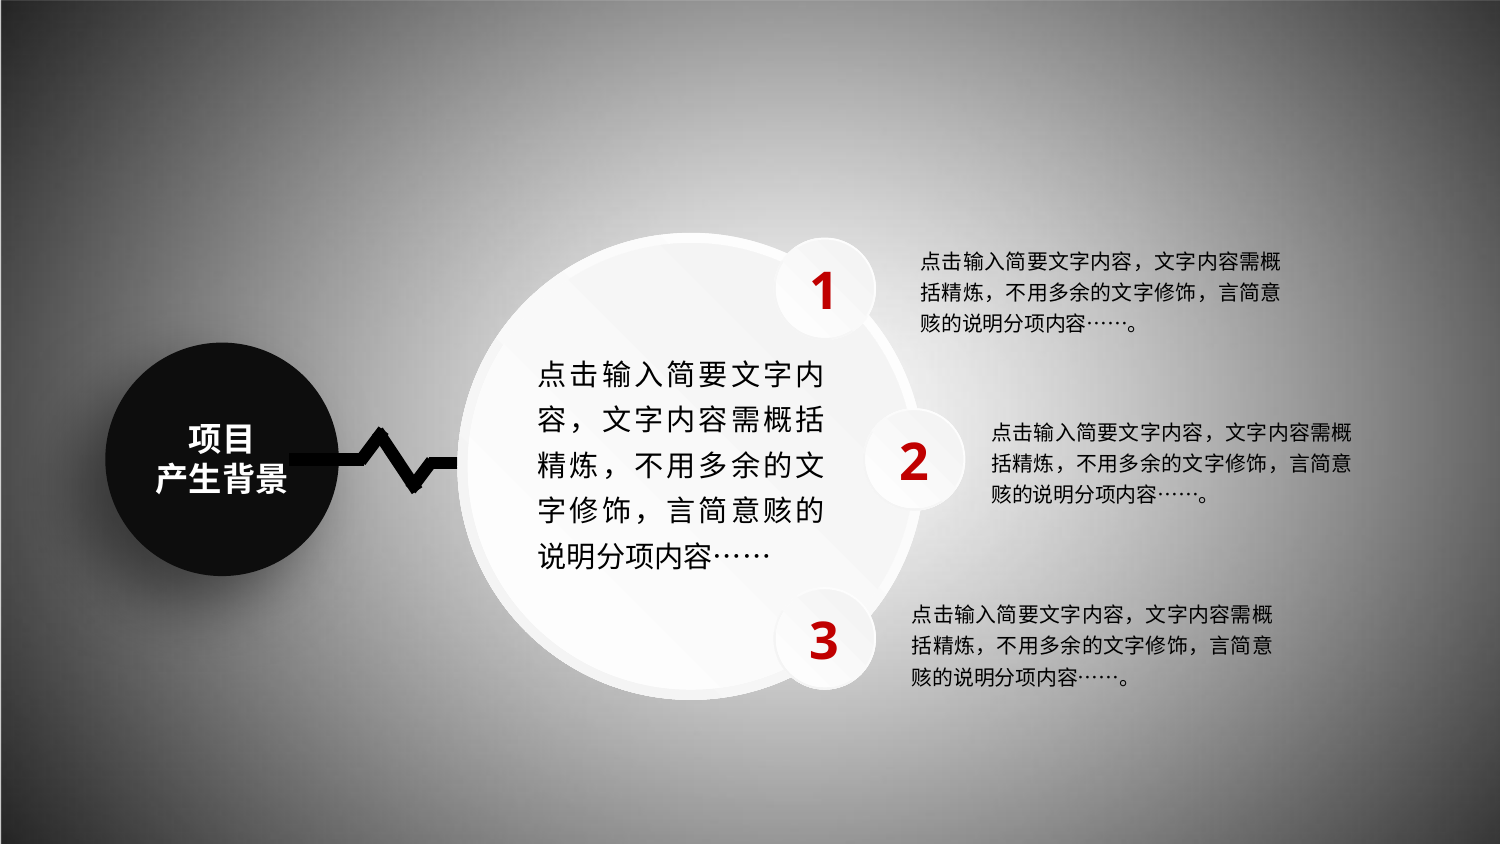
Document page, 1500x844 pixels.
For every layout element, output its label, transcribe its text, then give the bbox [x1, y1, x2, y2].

text_box 点击输入简要文字内容，文字内容需概括精炼，不用多余的文字修饰，言简意赅的说明分项内容……。 [991, 412, 1353, 507]
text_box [773, 237, 876, 340]
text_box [862, 408, 966, 511]
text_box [773, 587, 876, 690]
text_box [289, 430, 457, 491]
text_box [457, 232, 925, 700]
text_box 项目 产生背景 [155, 418, 289, 499]
text_box [104, 341, 337, 578]
picture [2, 1, 1500, 844]
text_box 点击输入简要文字内容，文字内容需概括精炼，不用多余的文字修饰，言简意赅的说明分项内容……。 [925, 595, 1273, 690]
text_box 点击输入简要文字内容，文字内容需概括精炼，不用多余的文字修饰，言简意赅的说明分项内容……。 [925, 242, 1282, 337]
